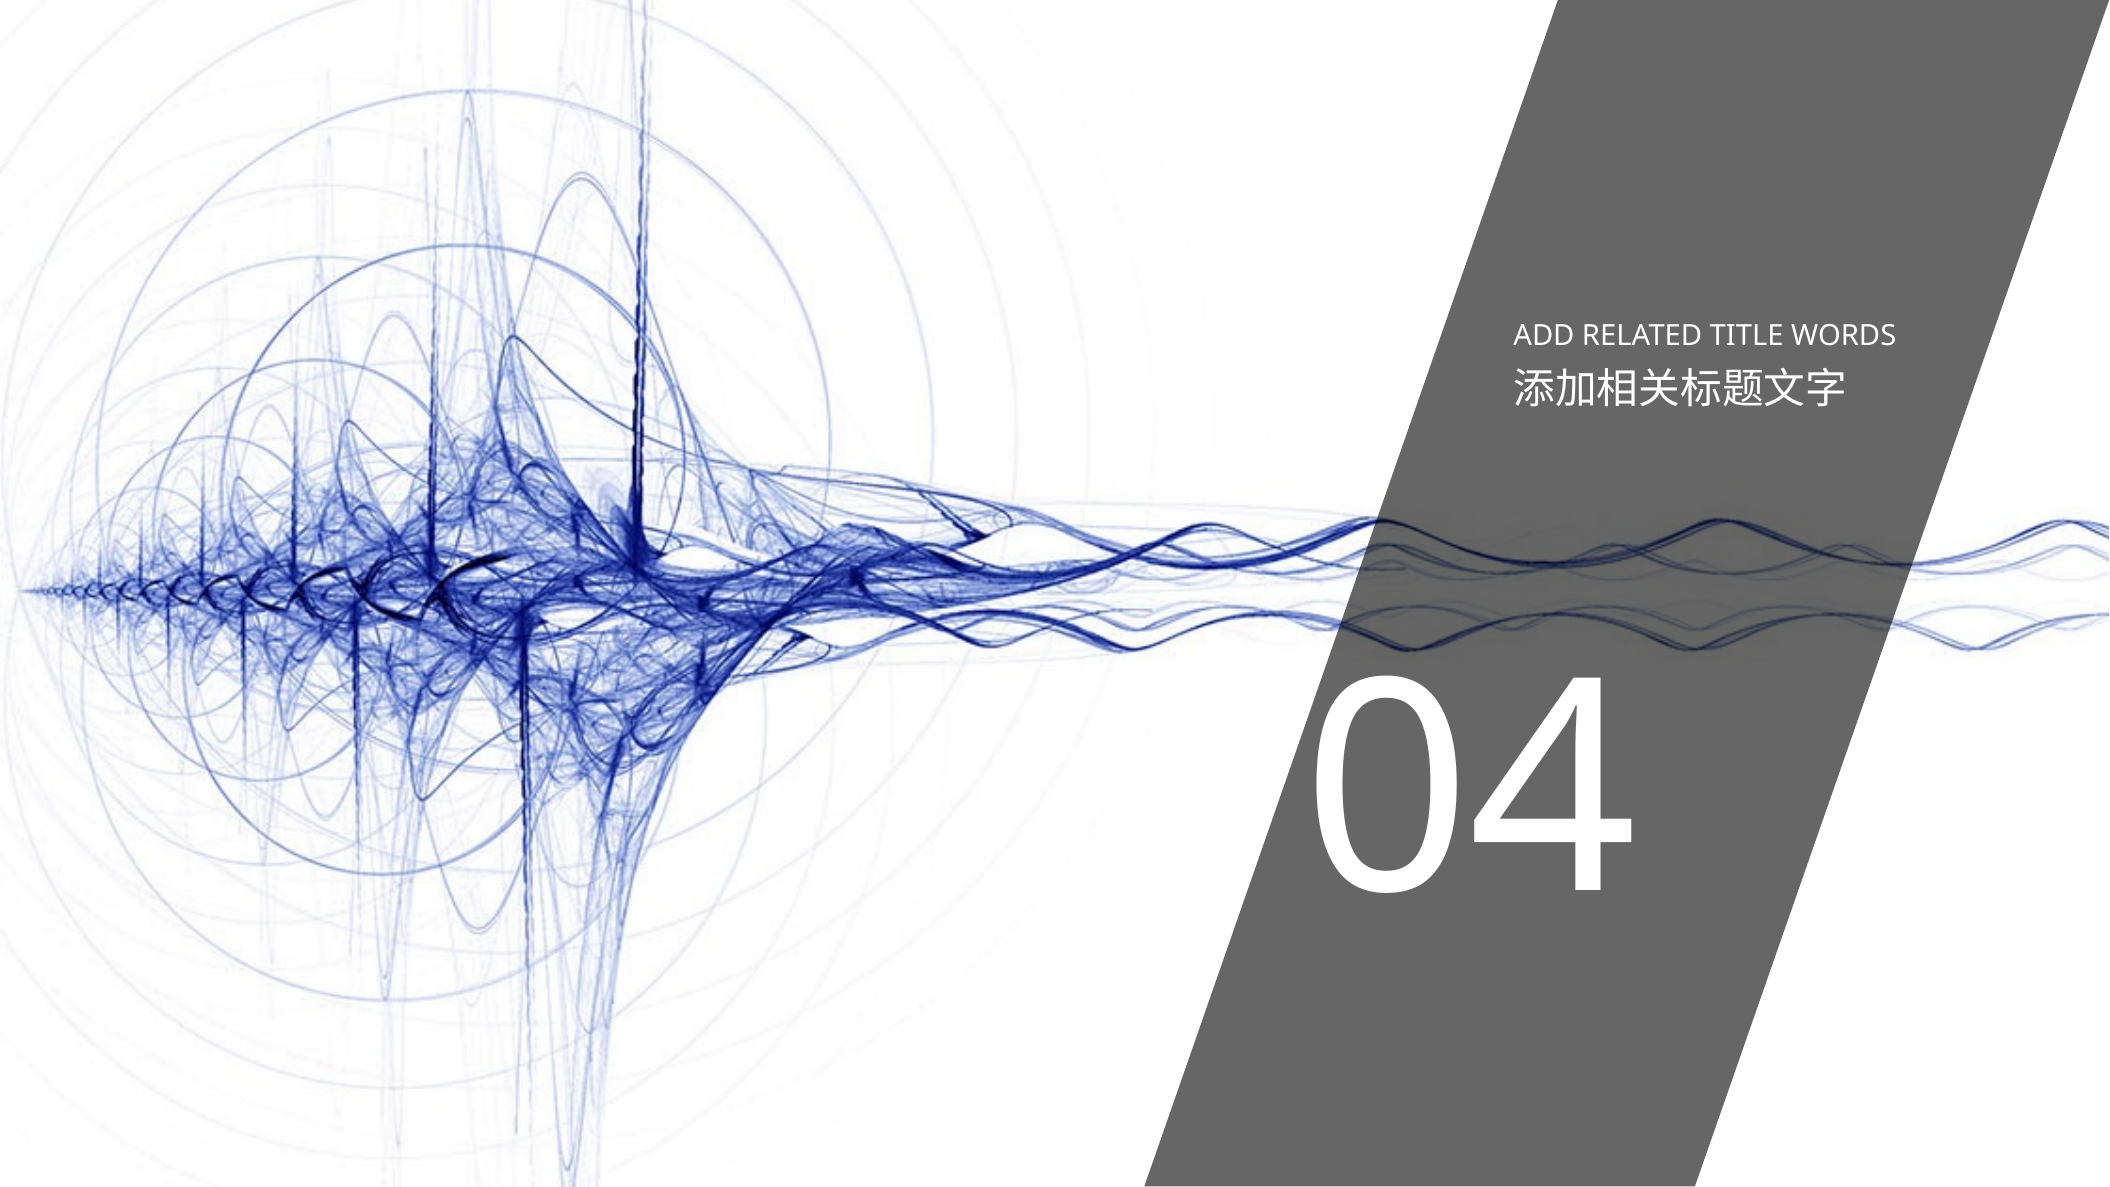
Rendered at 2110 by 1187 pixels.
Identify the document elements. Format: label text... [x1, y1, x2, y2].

text_box ADD RELATED TITLE WORDS [1505, 312, 1941, 355]
text_box 04 [1295, 590, 1646, 953]
text_box [1144, 0, 2110, 1187]
text_box [1696, 1, 2110, 1187]
text_box 添加相关标题文字 [1505, 357, 1917, 416]
text_box [0, 0, 1557, 1187]
